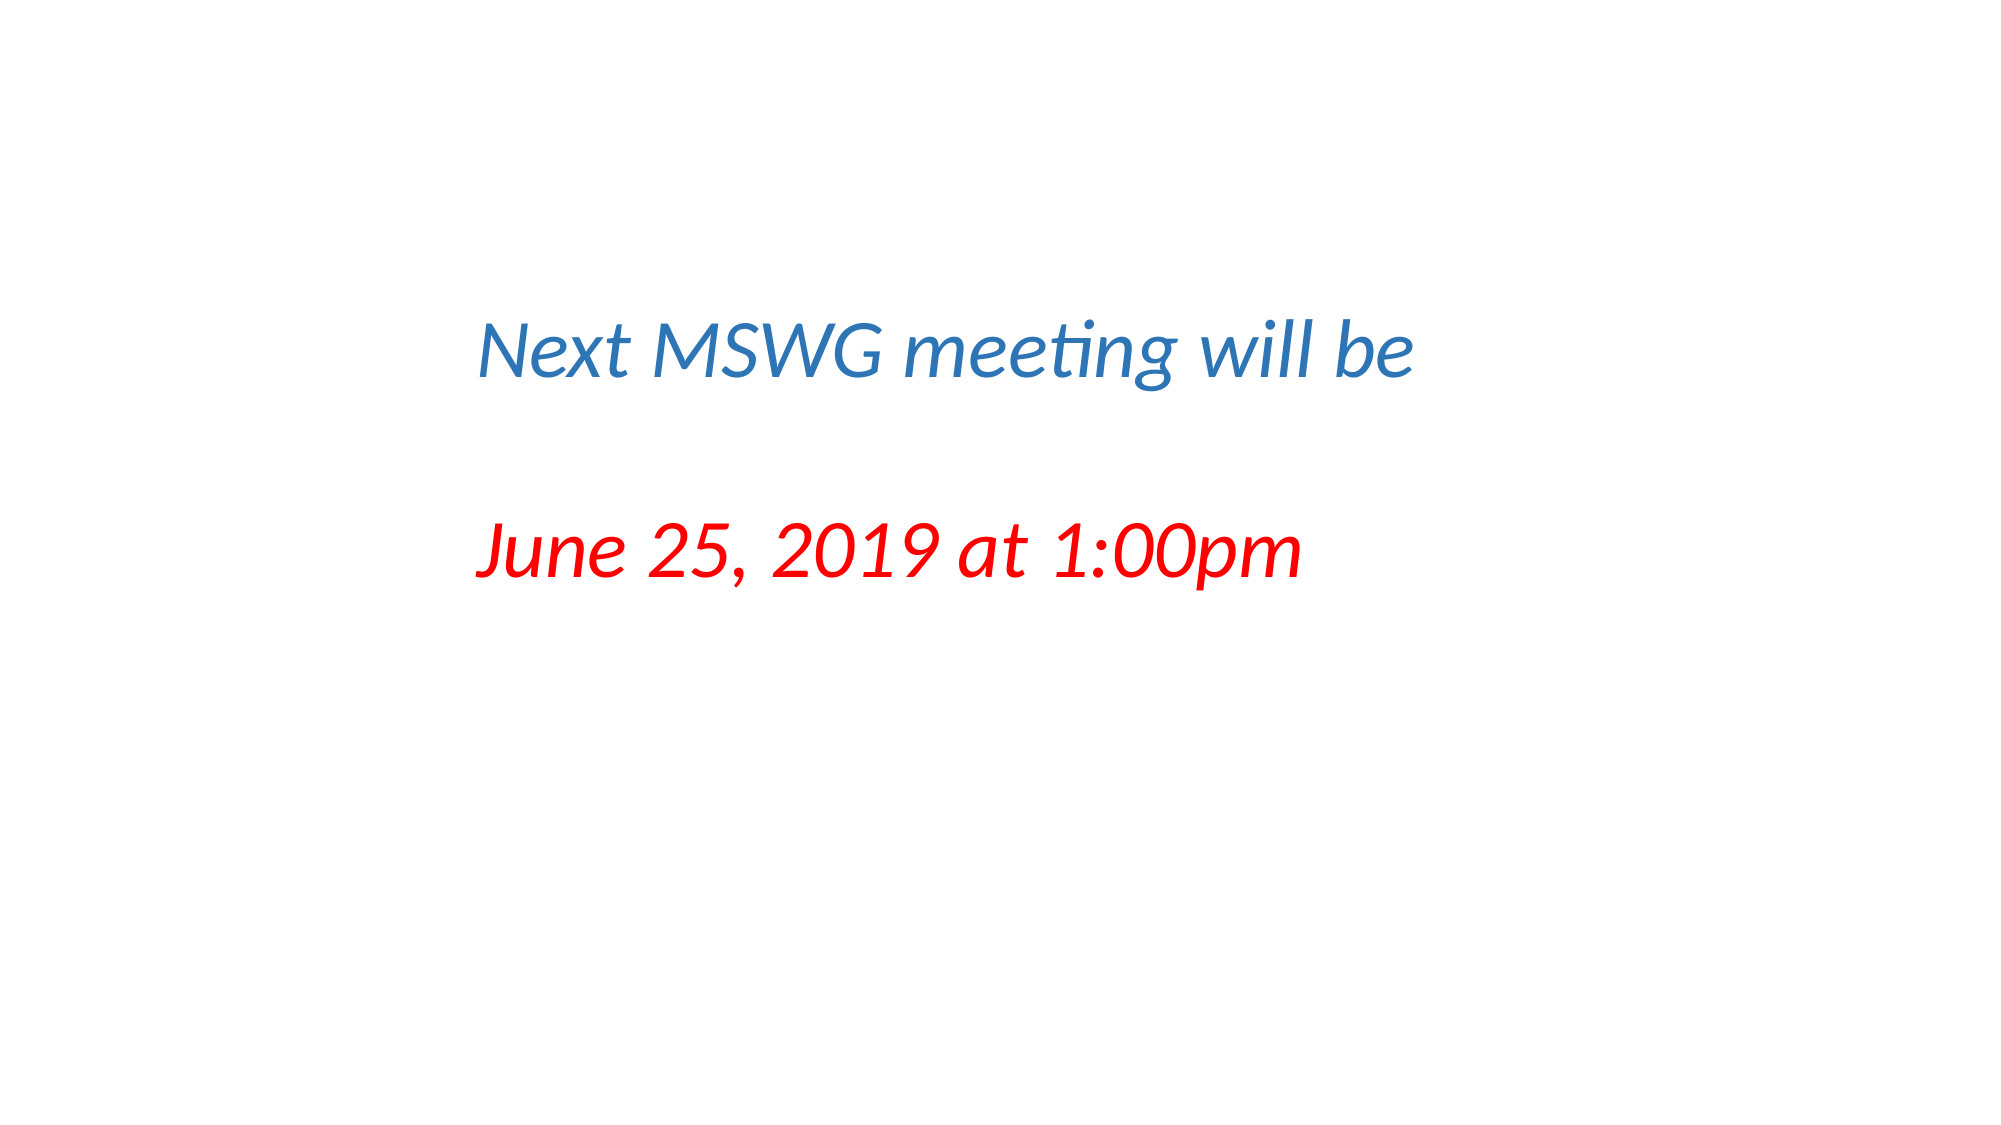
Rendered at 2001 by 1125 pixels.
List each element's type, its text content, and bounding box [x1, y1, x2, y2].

text_box Next MSWG meeting will be June 25, 2019 at 1:00pm [461, 286, 1491, 647]
